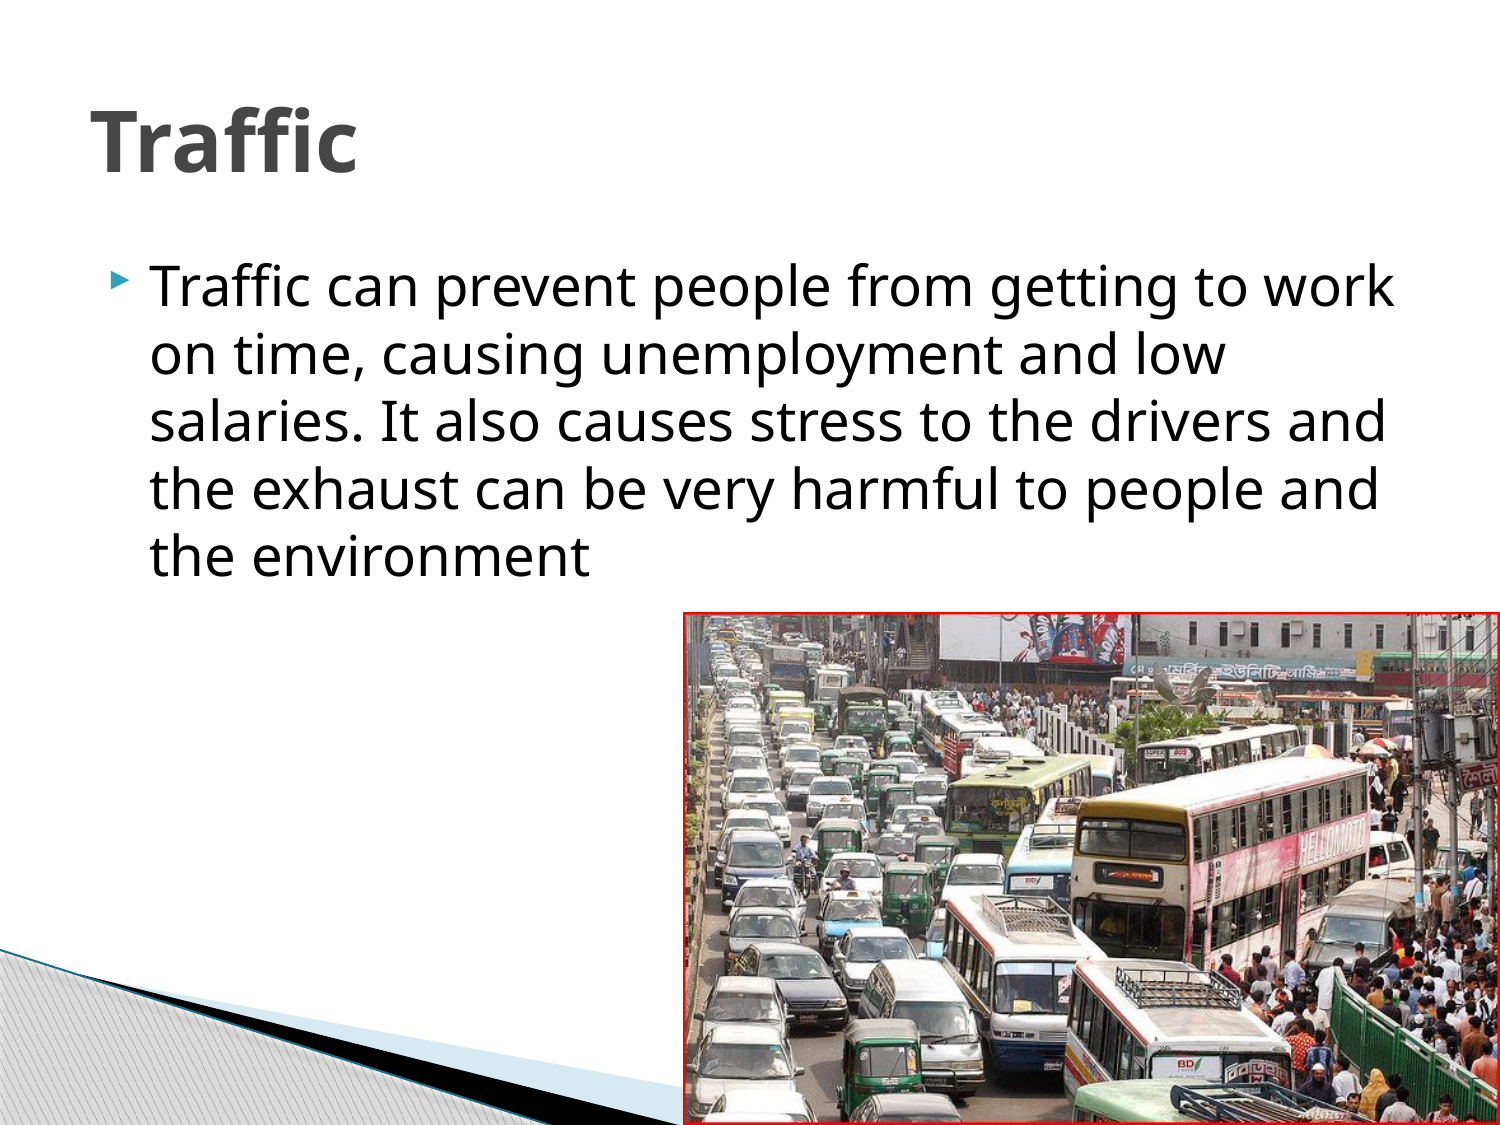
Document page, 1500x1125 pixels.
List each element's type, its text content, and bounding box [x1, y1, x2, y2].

list Traffic can prevent people from getting to work on time, causing unemployment and low salaries. It also causes stress to the drivers and the exhaust can be very harmful to people and the environment [75, 243, 1425, 986]
picture [683, 612, 1500, 1125]
title Traffic [75, 45, 1425, 233]
